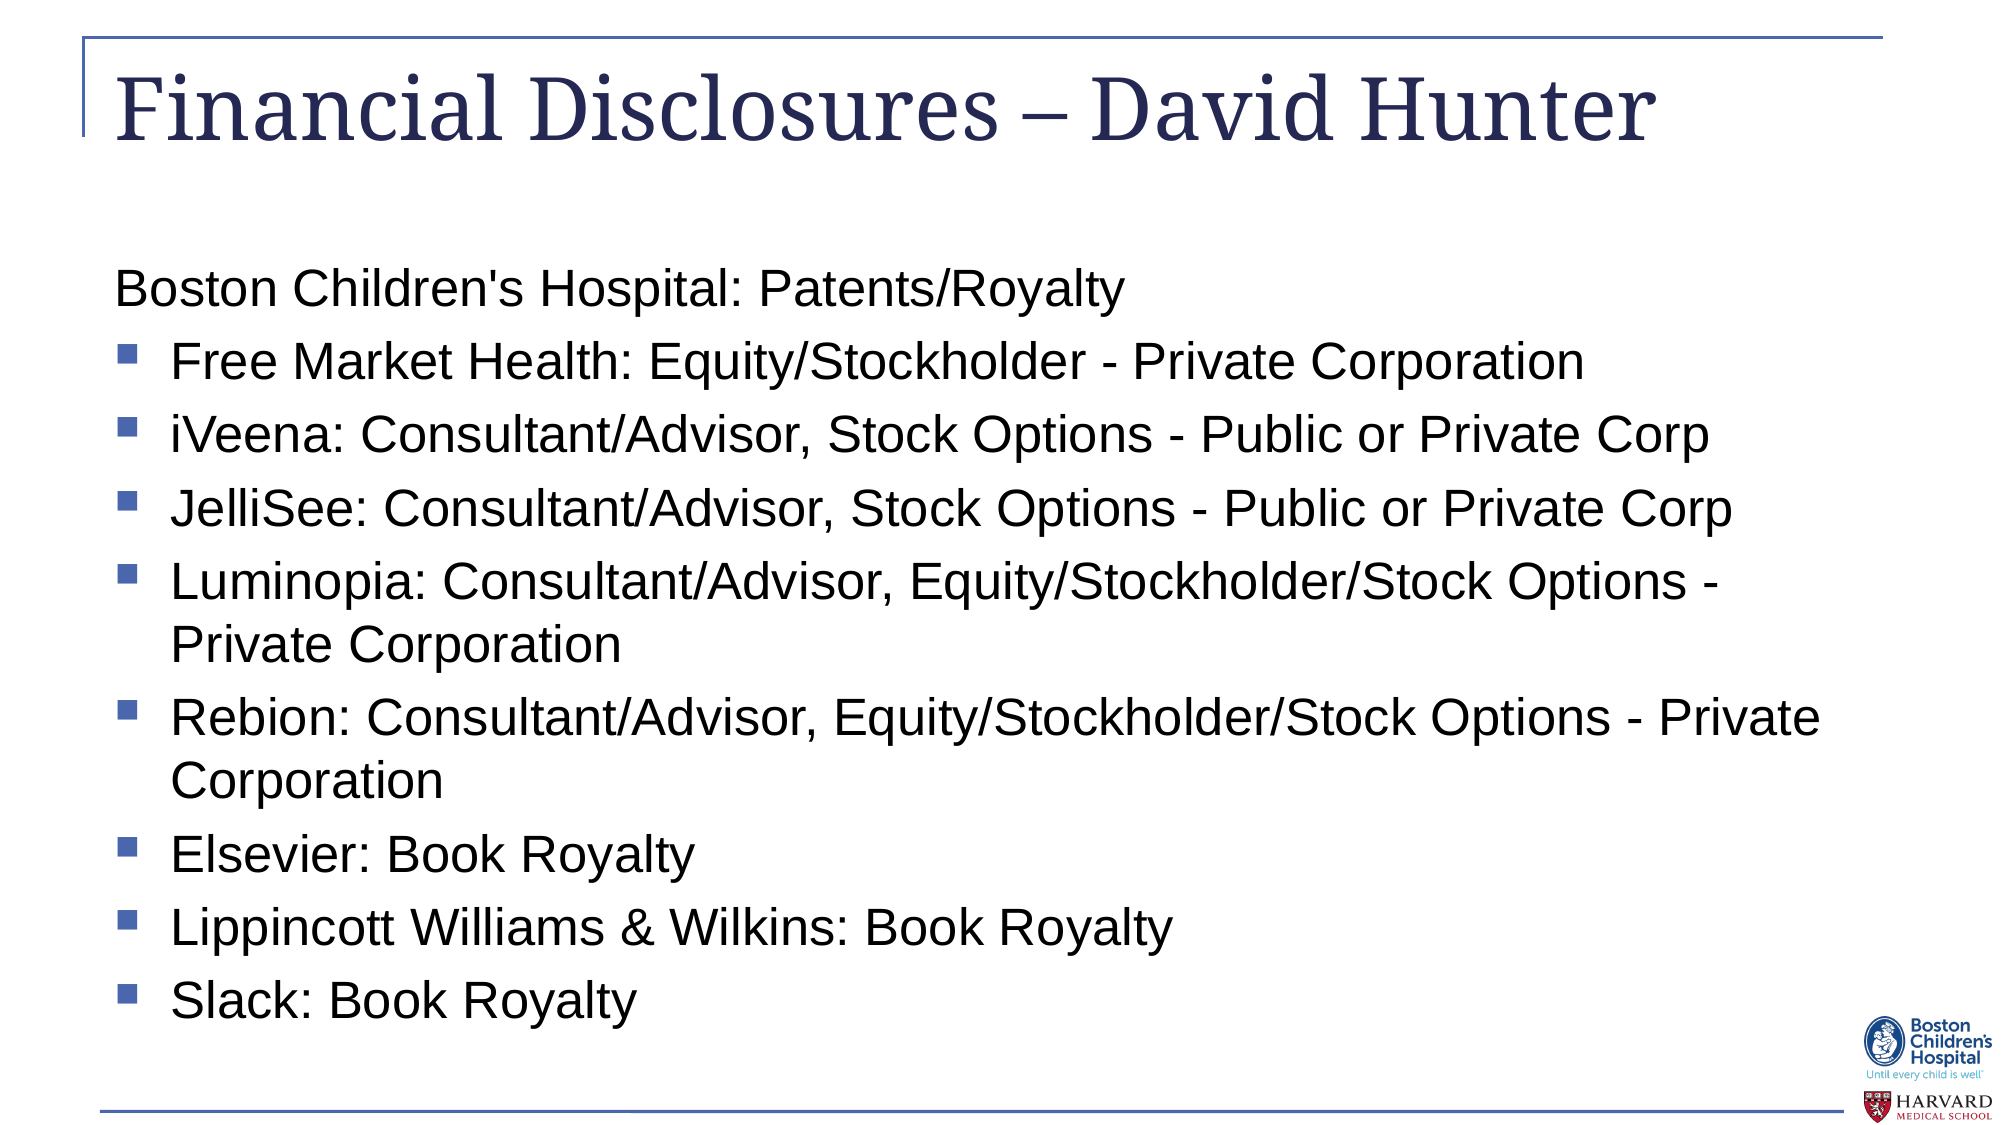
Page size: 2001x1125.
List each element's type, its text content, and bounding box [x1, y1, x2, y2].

list Boston Children's Hospital: Patents/Royalty Free Market Health: Equity/Stockholder - Private Corporation iVeena: Consultant/Advisor, Stock Options - Public or Private Corp JelliSee: Consultant/Advisor, Stock Options - Public or Private Corp Luminopia: Consultant/Advisor, Equity/Stockholder/Stock Options - Private Corporation Rebion: Consultant/Advisor, Equity/Stockholder/Stock Options - Private Corporation Elsevier: Book Royalty Lippincott Williams & Wilkins: Book Royalty Slack: Book Royalty [99, 245, 1901, 1041]
picture [1864, 1016, 1992, 1123]
title Financial Disclosures – David Hunter [99, 45, 1901, 233]
